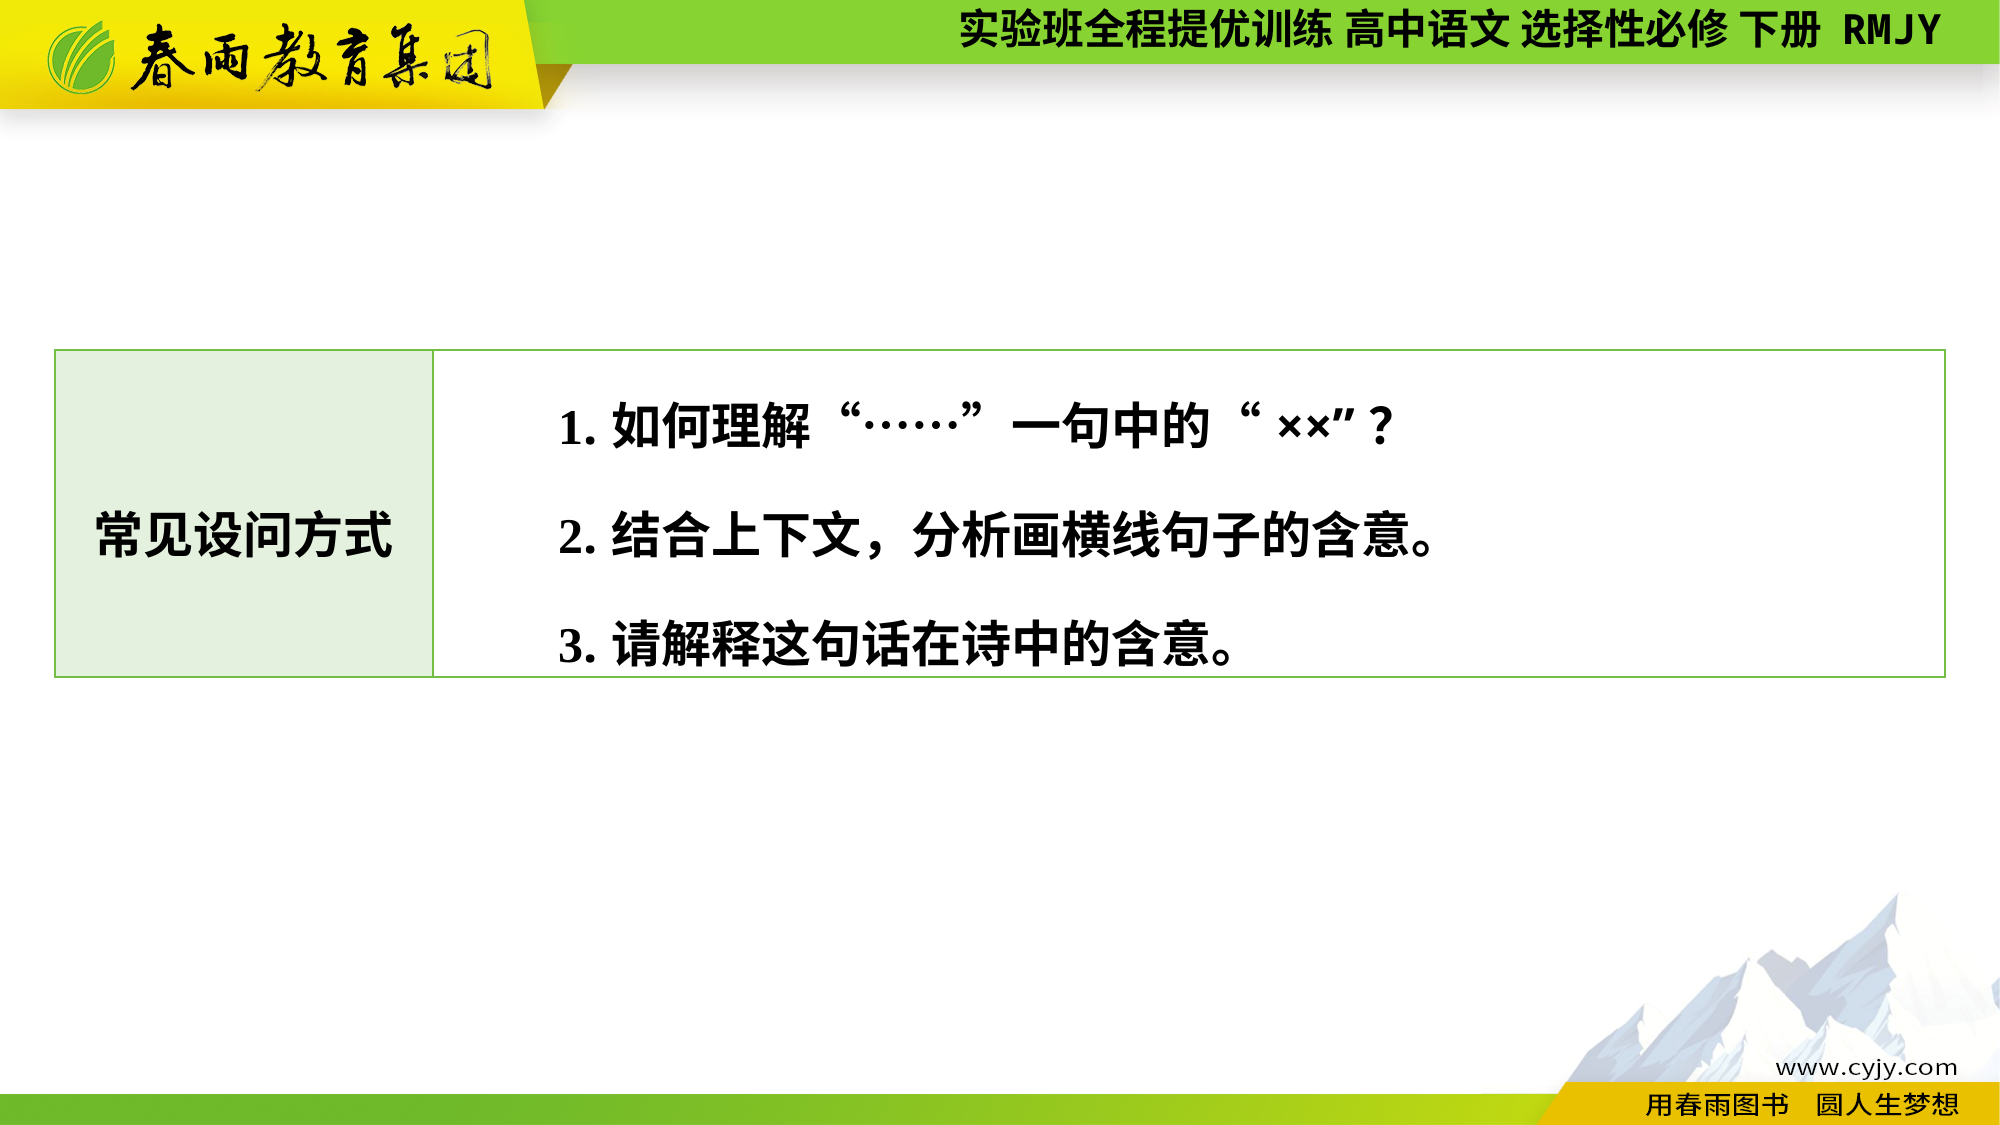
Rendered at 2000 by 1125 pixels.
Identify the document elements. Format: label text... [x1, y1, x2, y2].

table_header 1.如何理解“……”一句中的“××”？ 2.结合上下文，分析画横线句子的含意。 3.请解释这句话在诗中的含意。 [434, 351, 1944, 676]
picture [0, 0, 2000, 1125]
table_header 常见设问方式 [56, 351, 432, 676]
